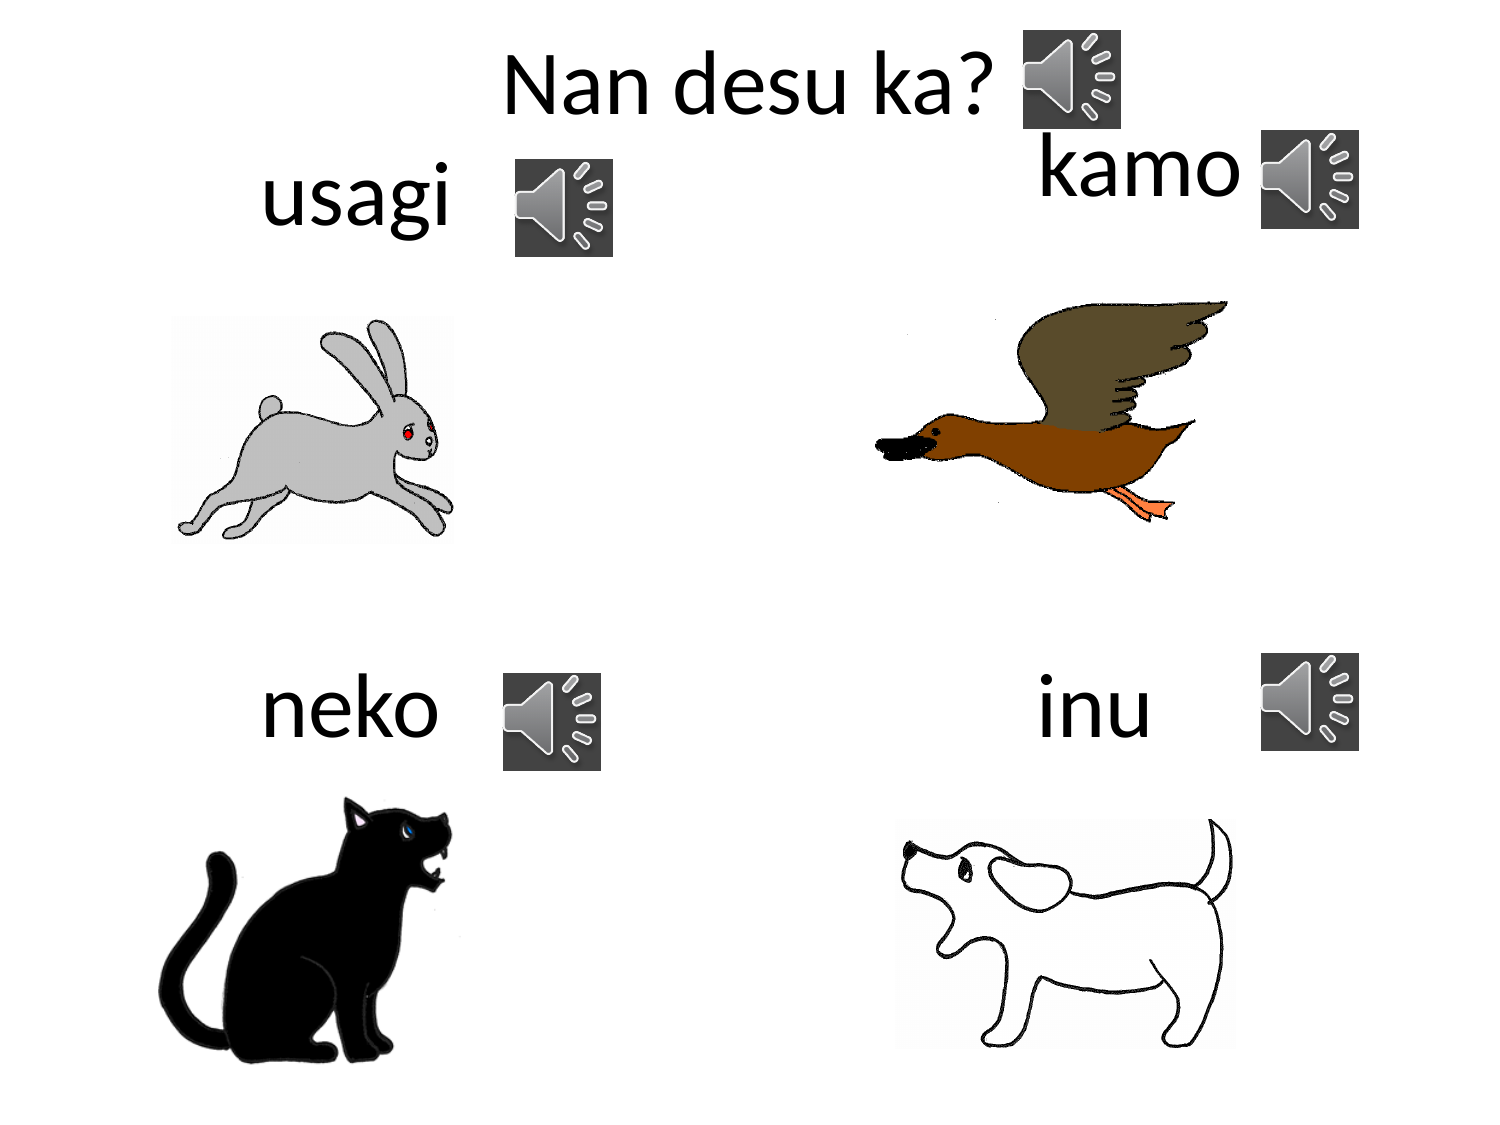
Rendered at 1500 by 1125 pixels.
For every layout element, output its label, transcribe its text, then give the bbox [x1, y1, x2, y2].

picture [1259, 651, 1360, 752]
title Nan desu ka? [442, 0, 1058, 172]
picture [170, 316, 454, 544]
text_box neko [245, 638, 491, 764]
picture [150, 786, 468, 1068]
picture [850, 282, 1230, 545]
text_box usagi [245, 126, 502, 252]
picture [895, 819, 1236, 1050]
picture [1259, 129, 1360, 230]
picture [501, 671, 603, 772]
text_box inu [1021, 638, 1211, 764]
text_box kamo [1022, 97, 1259, 223]
picture [513, 158, 614, 259]
picture [1021, 29, 1122, 130]
